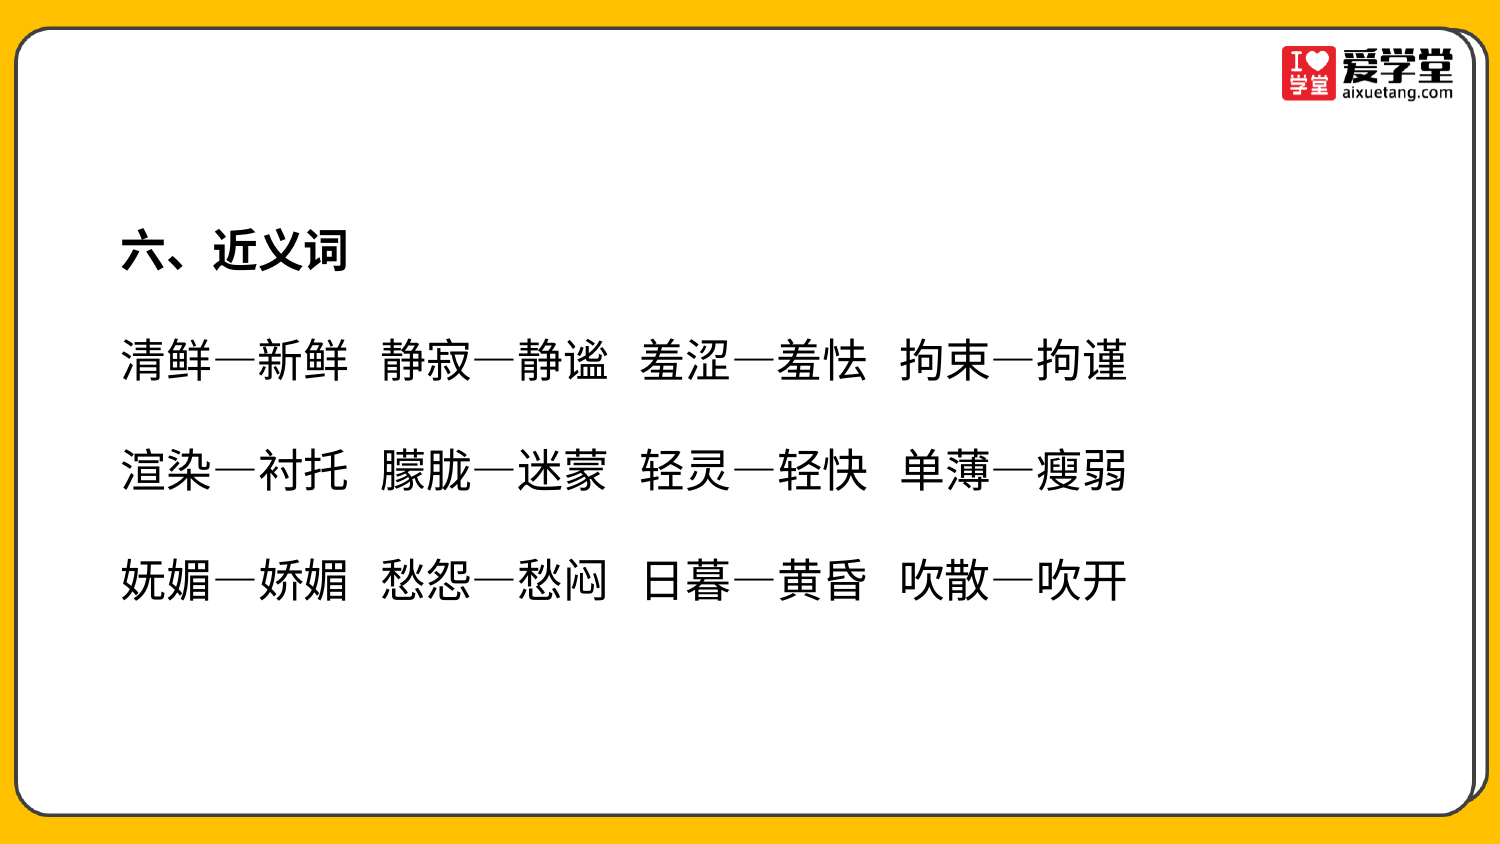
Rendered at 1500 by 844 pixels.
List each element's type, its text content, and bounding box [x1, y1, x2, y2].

picture [0, 0, 1500, 844]
text_box 六、近义词 清鲜—新鲜 静寂—静谧 羞涩—羞怯 拘束—拘谨 渲染—衬托 朦胧—迷蒙 轻灵—轻快 单薄—瘦弱 妩媚—娇媚 愁怨—愁闷 日暮—黄昏 吹散—吹开 [106, 159, 1394, 615]
